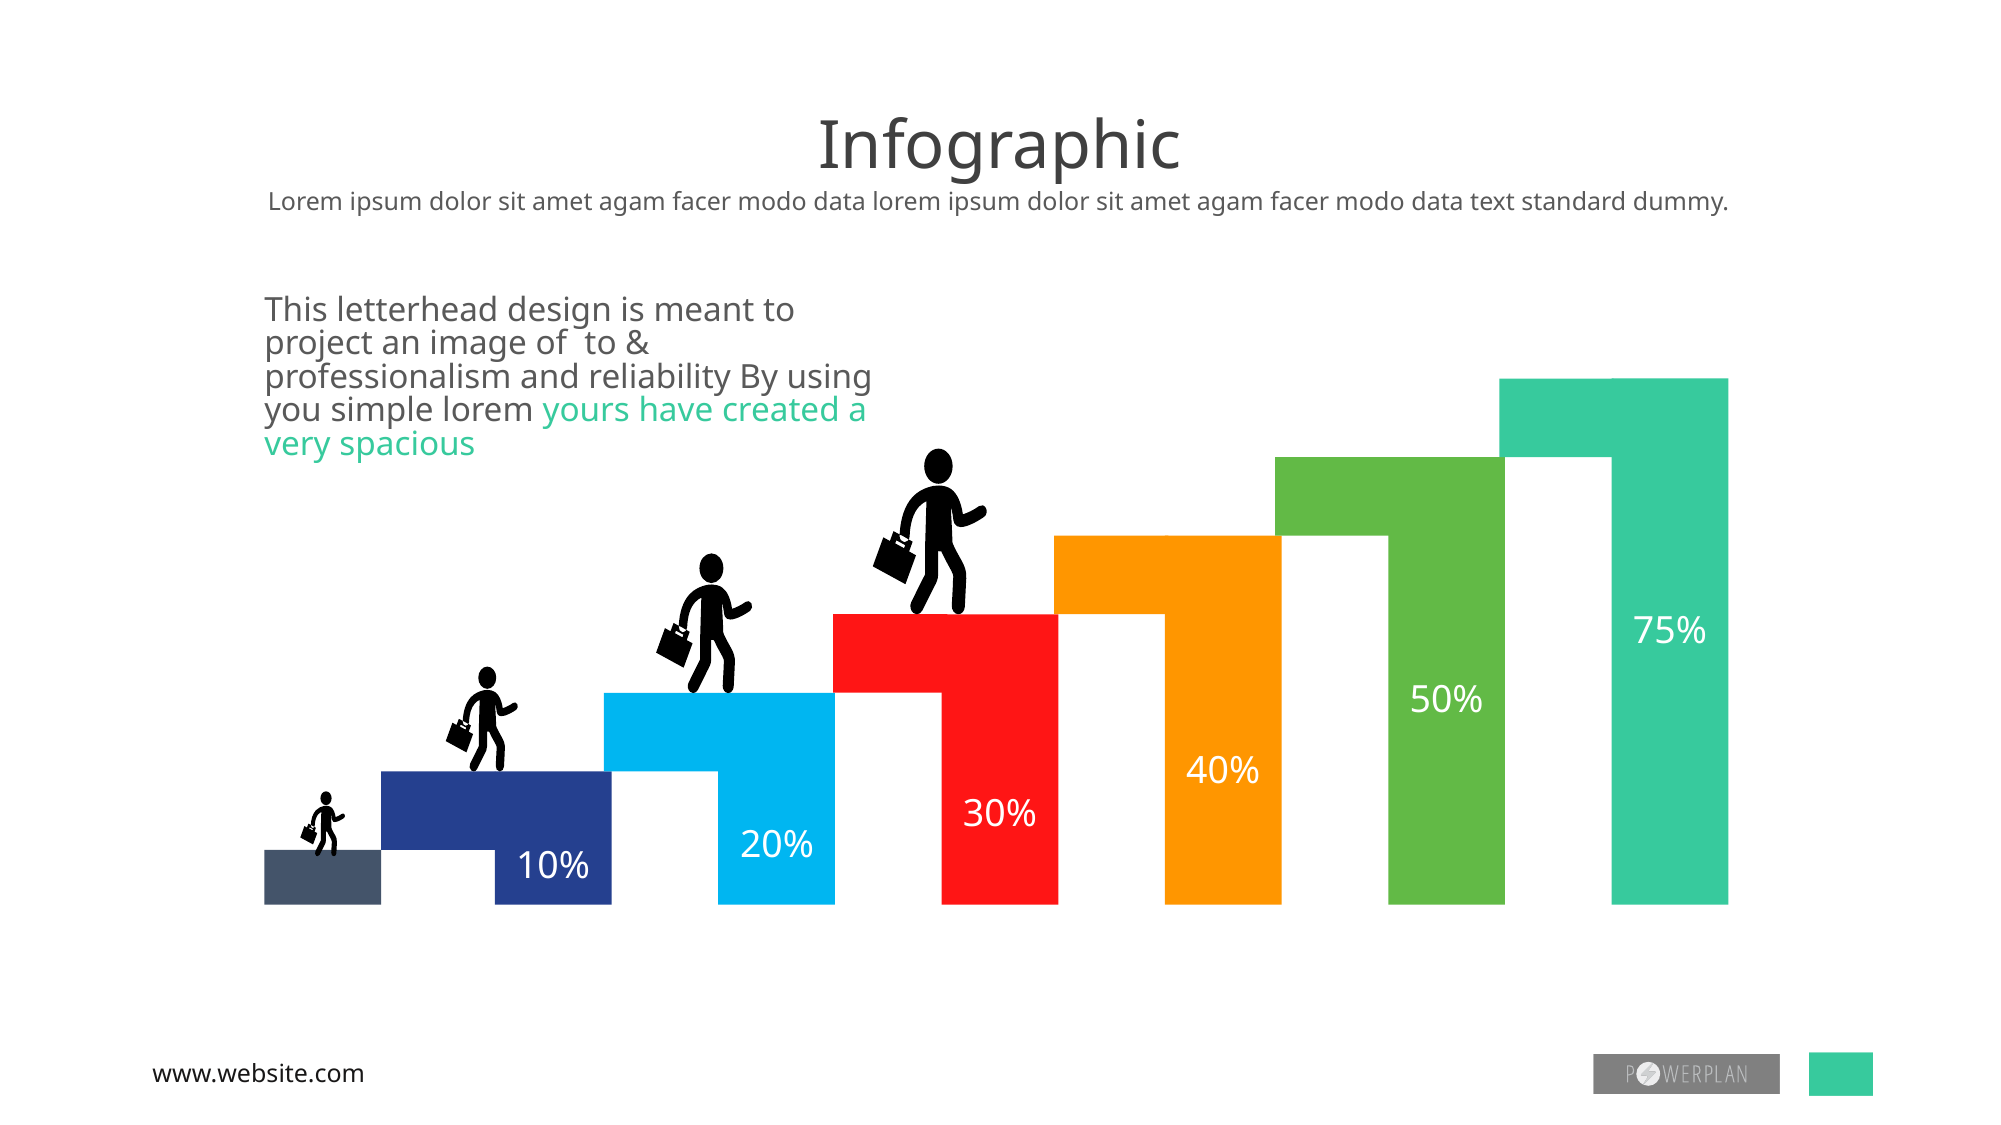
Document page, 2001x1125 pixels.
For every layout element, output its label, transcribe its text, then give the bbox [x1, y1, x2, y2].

text_box This letterhead design is meant to project an image of to & professionalism and reliability By using you simple lorem yours have created a very spacious [264, 320, 903, 437]
text_box [300, 791, 345, 857]
text_box [380, 770, 496, 851]
text_box [1498, 378, 1615, 458]
text_box [941, 613, 1059, 906]
text_box [1274, 456, 1390, 537]
text_box 75% [1629, 597, 1711, 659]
text_box [263, 849, 382, 906]
text_box [717, 692, 836, 906]
text_box 50% [1406, 666, 1488, 728]
text_box [1387, 456, 1506, 906]
text_box [445, 666, 518, 772]
text_box [1053, 535, 1169, 615]
text_box 20% [736, 811, 818, 874]
text_box [1164, 535, 1283, 906]
text_box [832, 613, 948, 694]
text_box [1593, 1053, 1780, 1094]
text_box [656, 553, 753, 694]
text_box 30% [959, 780, 1041, 843]
text_box [924, 448, 953, 484]
slide_number www.website.com [137, 1042, 391, 1103]
text_box 40% [1182, 738, 1264, 800]
list Lorem ipsum dolor sit amet agam facer modo data lorem ipsum dolor sit amet agam facer modo data text standard dummy. [137, 181, 1863, 224]
slide_number 19 [1809, 1052, 1873, 1096]
text_box [872, 485, 987, 615]
text_box [603, 692, 719, 772]
title Infographic [137, 96, 1863, 181]
text_box [494, 770, 613, 906]
text_box 10% [512, 833, 594, 895]
text_box [1611, 377, 1729, 906]
